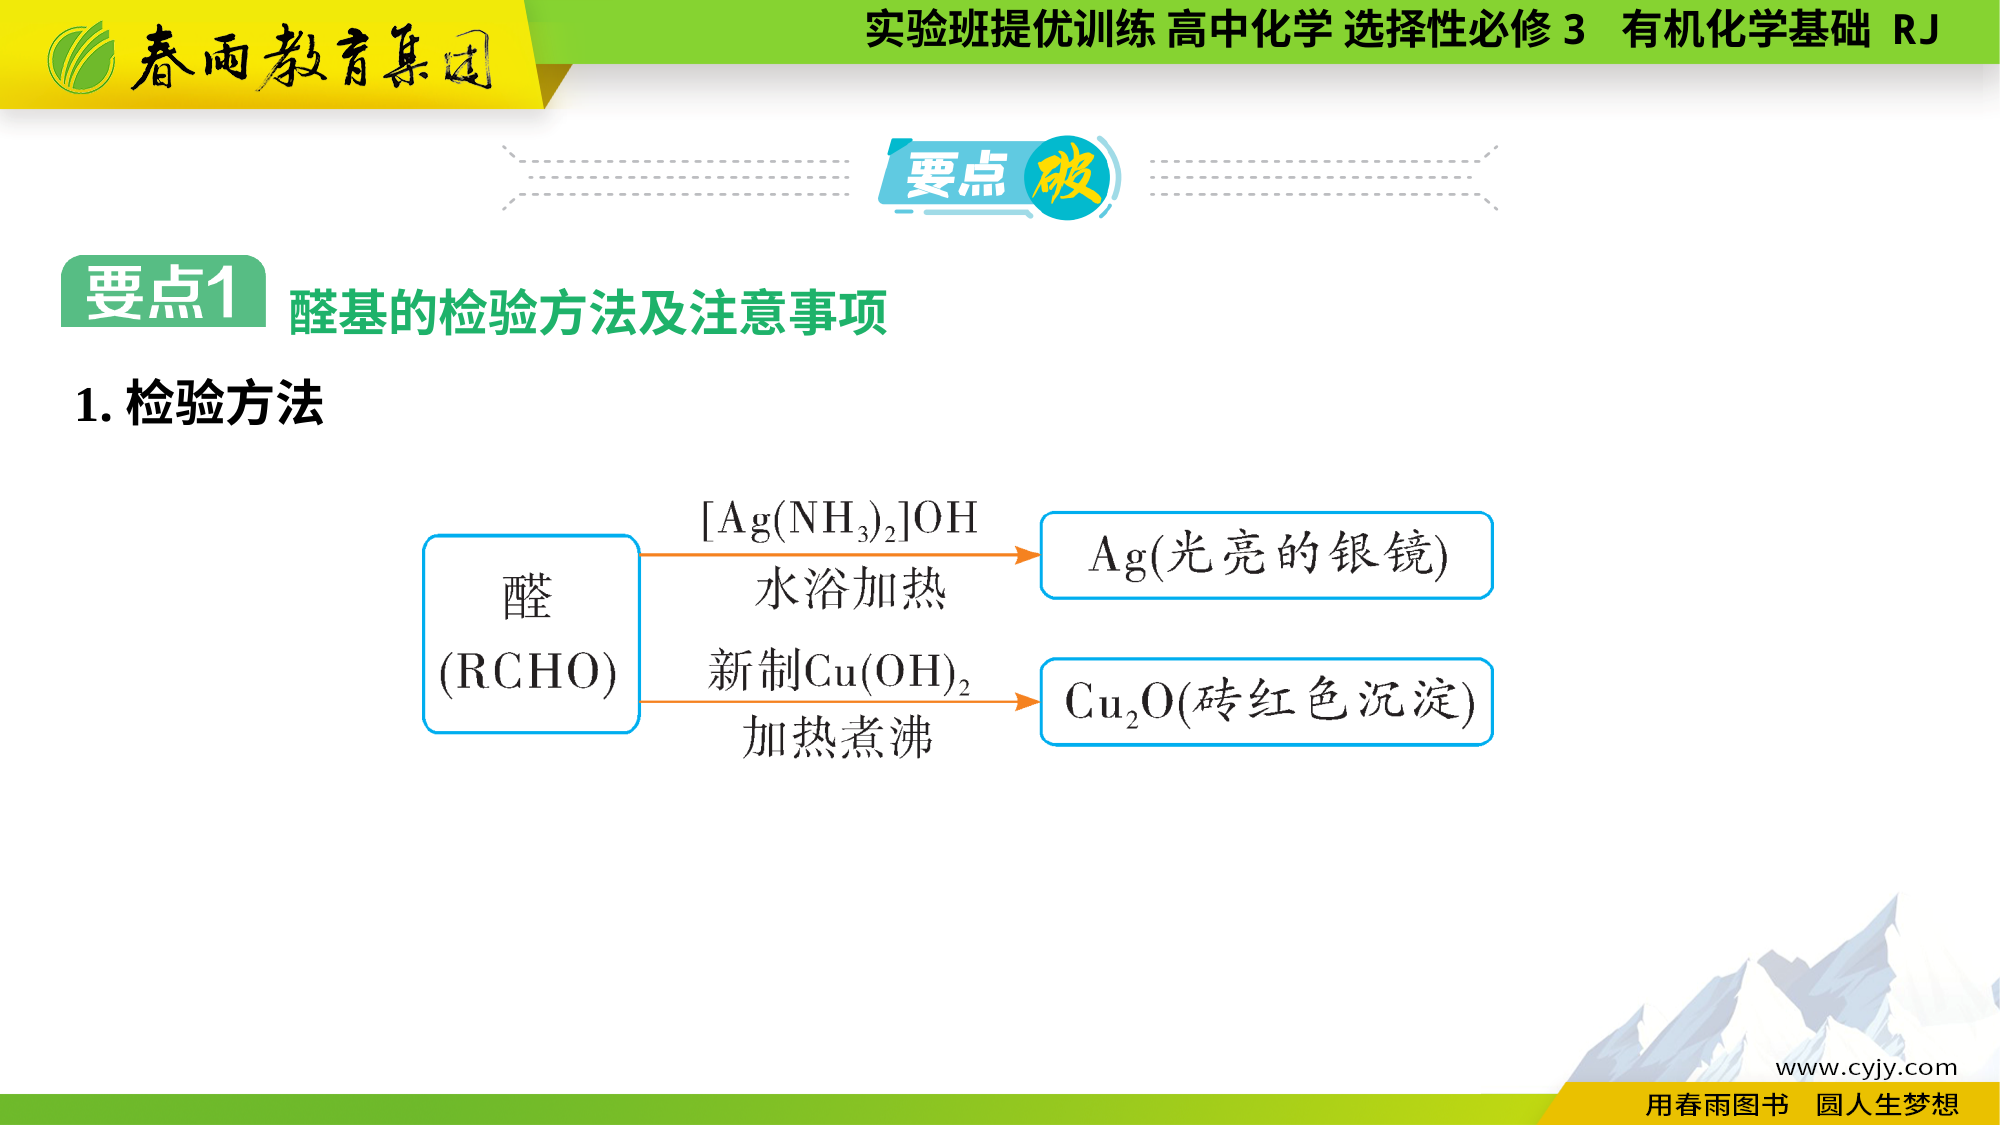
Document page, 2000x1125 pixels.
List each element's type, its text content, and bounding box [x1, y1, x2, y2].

list 醛基的检验方法及注意事项 1.检验方法 [59, 243, 1944, 429]
picture [0, 0, 2000, 1125]
